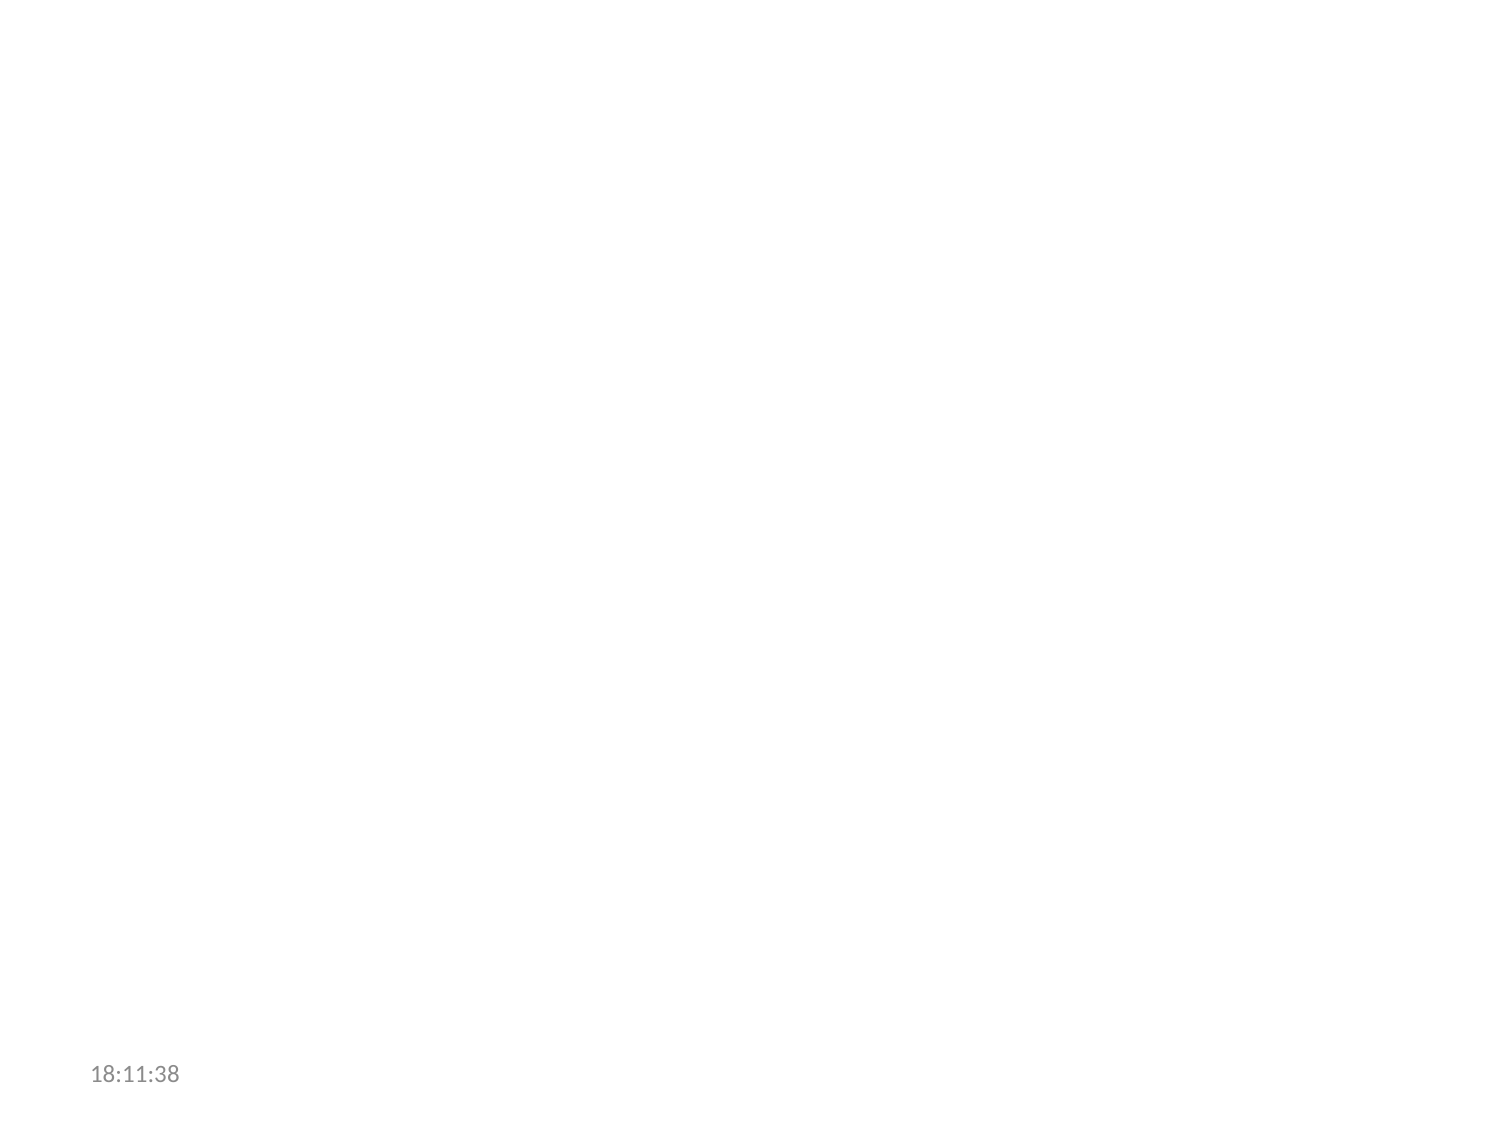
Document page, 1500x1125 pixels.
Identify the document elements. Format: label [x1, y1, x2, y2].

slide_number [75, 1042, 425, 1103]
